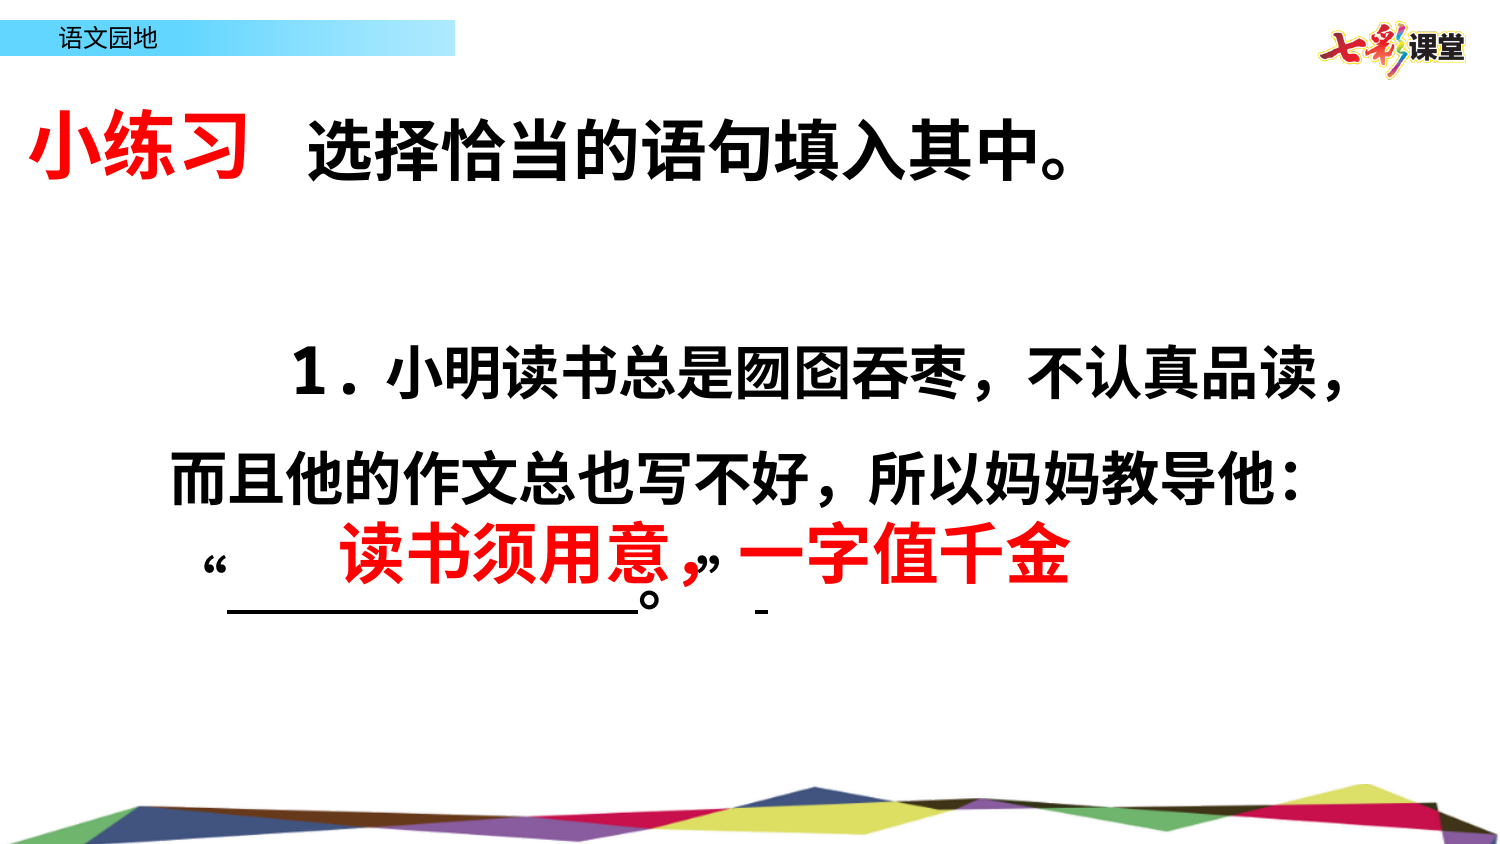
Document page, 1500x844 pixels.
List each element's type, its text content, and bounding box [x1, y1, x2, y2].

picture [0, 784, 1500, 844]
text_box 读书须用意，一字值千金 [323, 504, 1088, 600]
picture [1316, 20, 1468, 80]
text_box 1.小明读书总是囫囵吞枣，不认真品读，而且他的作文总也写不好，所以妈妈教导他：“ 。” [154, 280, 1381, 625]
text_box 小练习 [0, 91, 281, 196]
text_box 选择恰当的语句填入其中。 [291, 101, 1123, 197]
